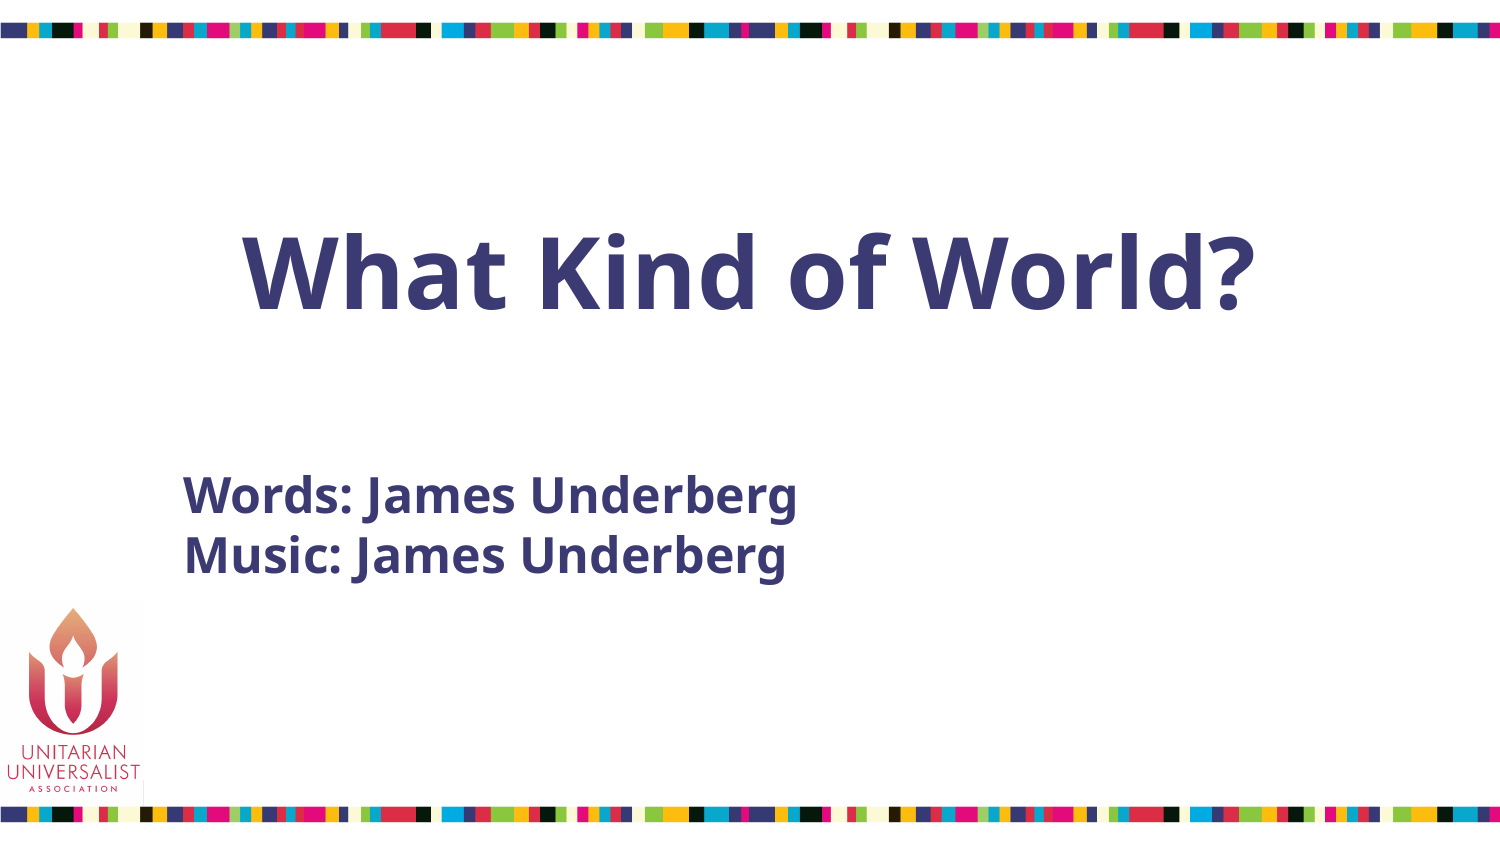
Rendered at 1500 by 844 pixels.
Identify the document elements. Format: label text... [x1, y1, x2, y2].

text_box What Kind of World? [74, 75, 1426, 345]
text_box Words: James Underberg Music: James Underberg [168, 448, 1495, 659]
picture [0, 22, 1500, 40]
picture [0, 600, 1500, 824]
